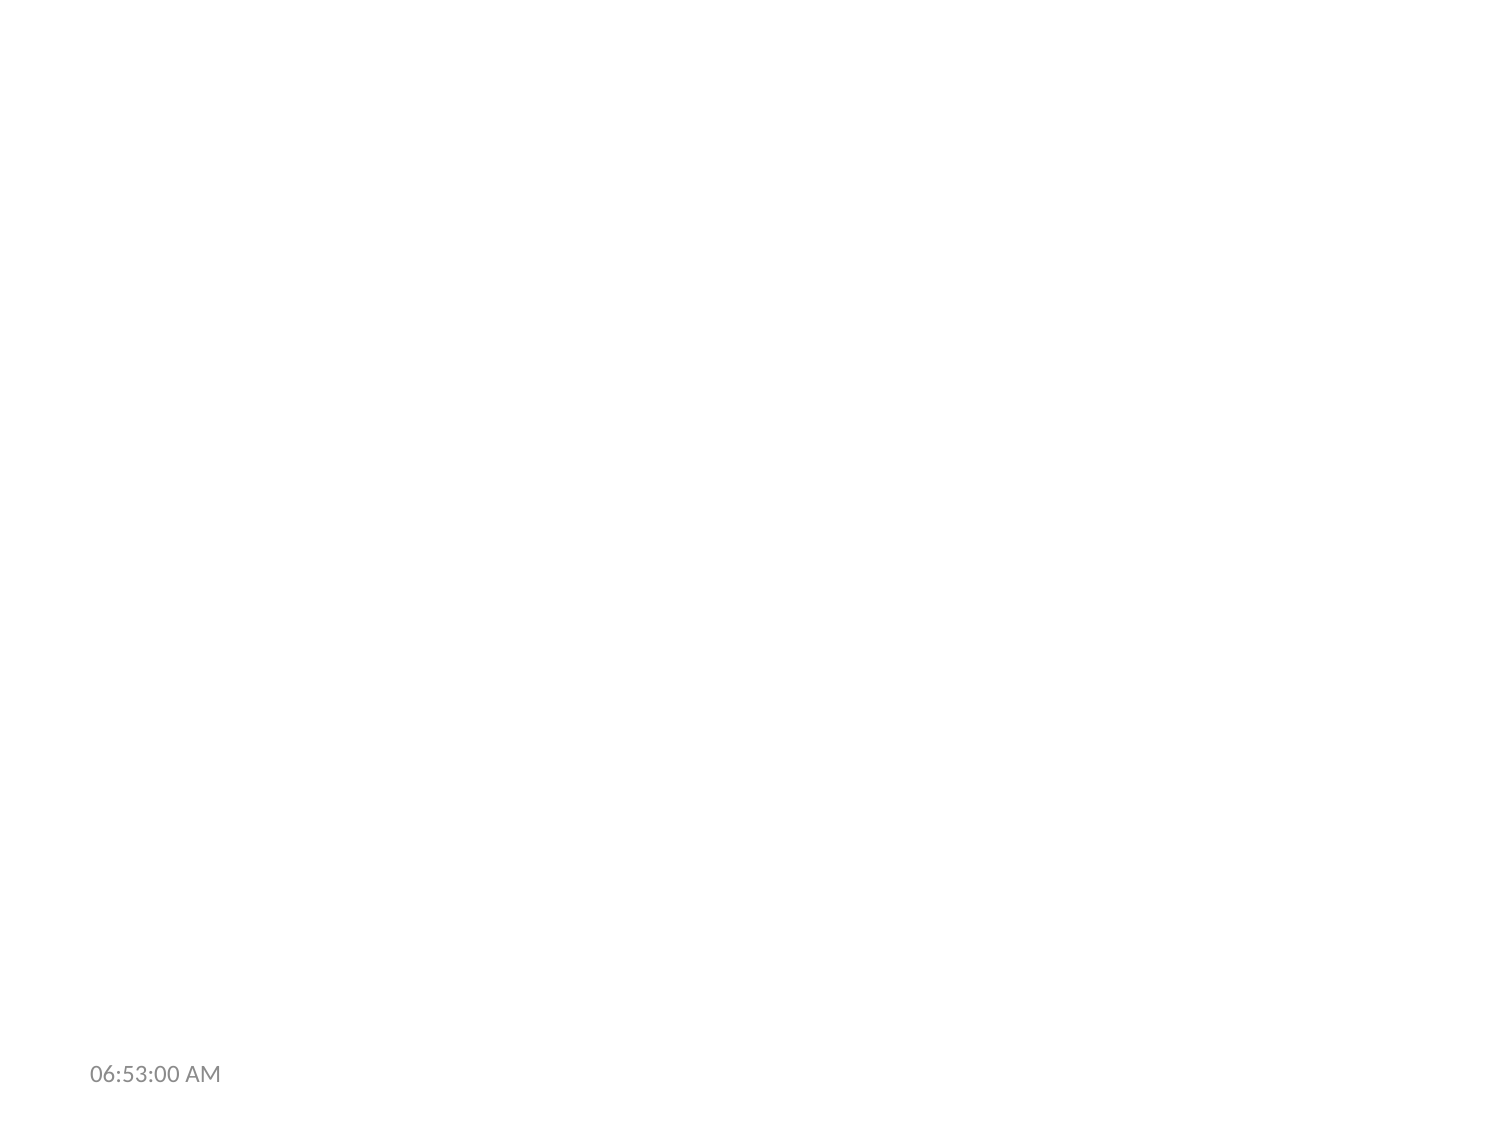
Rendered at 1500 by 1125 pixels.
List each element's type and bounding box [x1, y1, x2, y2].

slide_number [75, 1042, 425, 1103]
